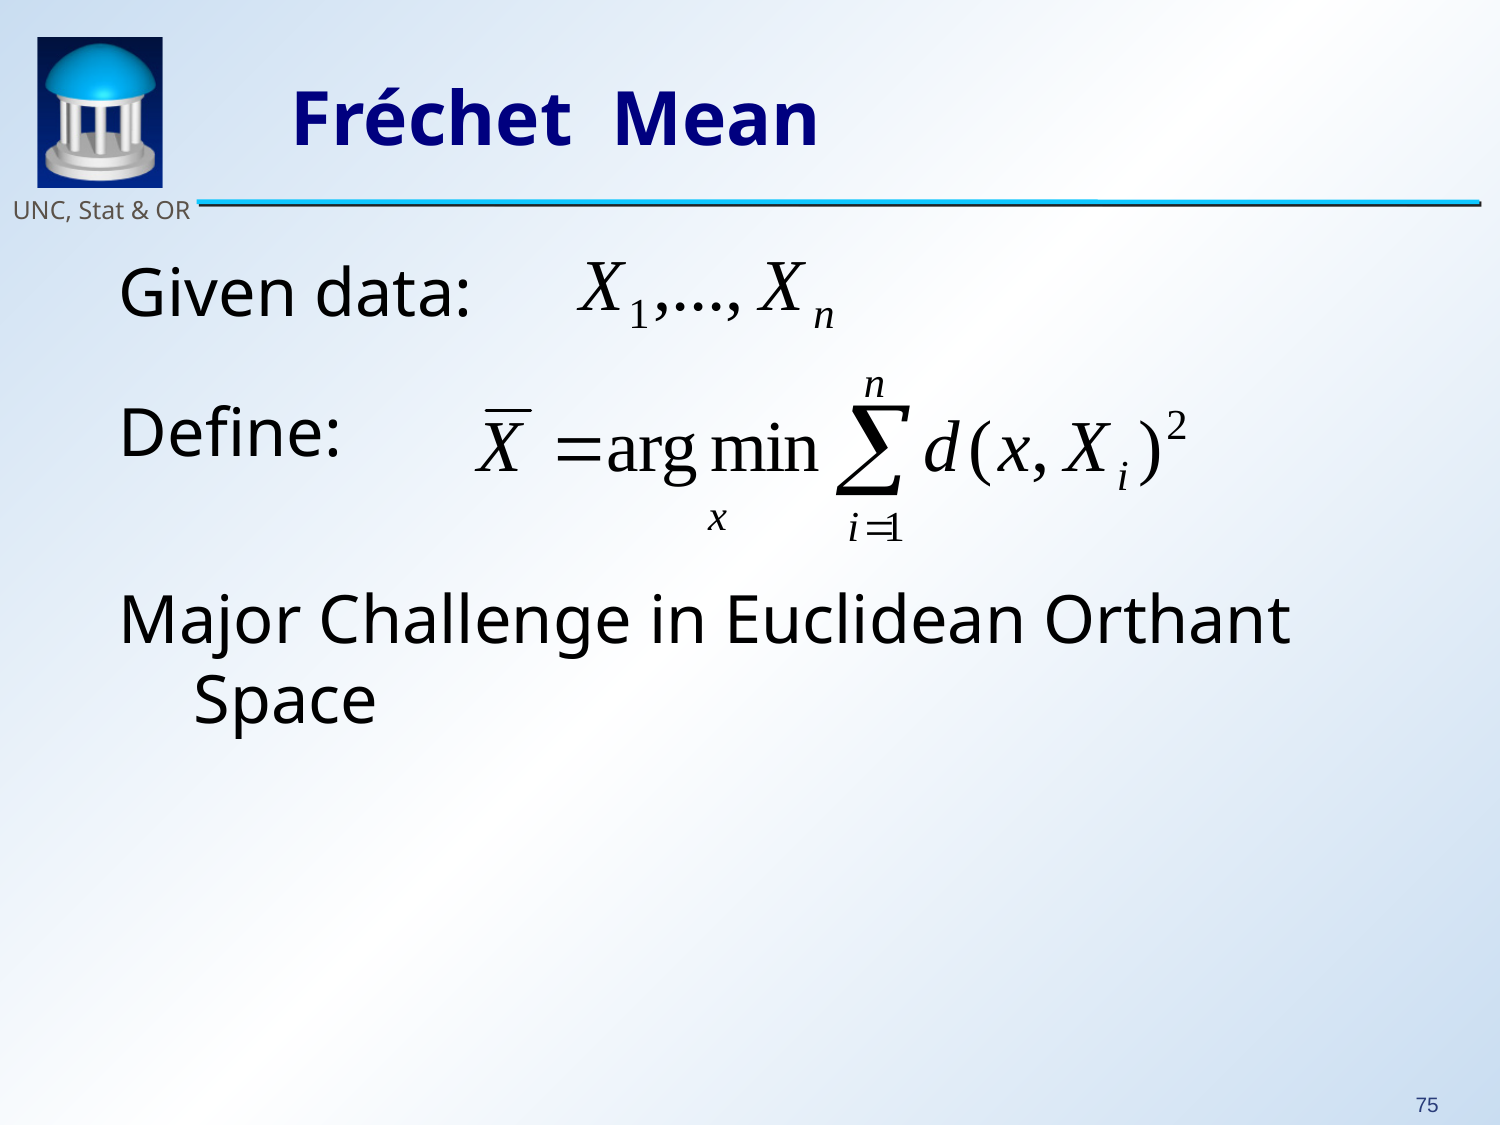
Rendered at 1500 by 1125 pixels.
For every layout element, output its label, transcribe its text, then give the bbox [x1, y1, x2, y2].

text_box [562, 237, 850, 348]
title Fréchet Mean [274, 74, 1448, 156]
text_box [460, 349, 1211, 558]
list Given data: Define: Major Challenge in Euclidean Orthant Space [103, 242, 1451, 1026]
